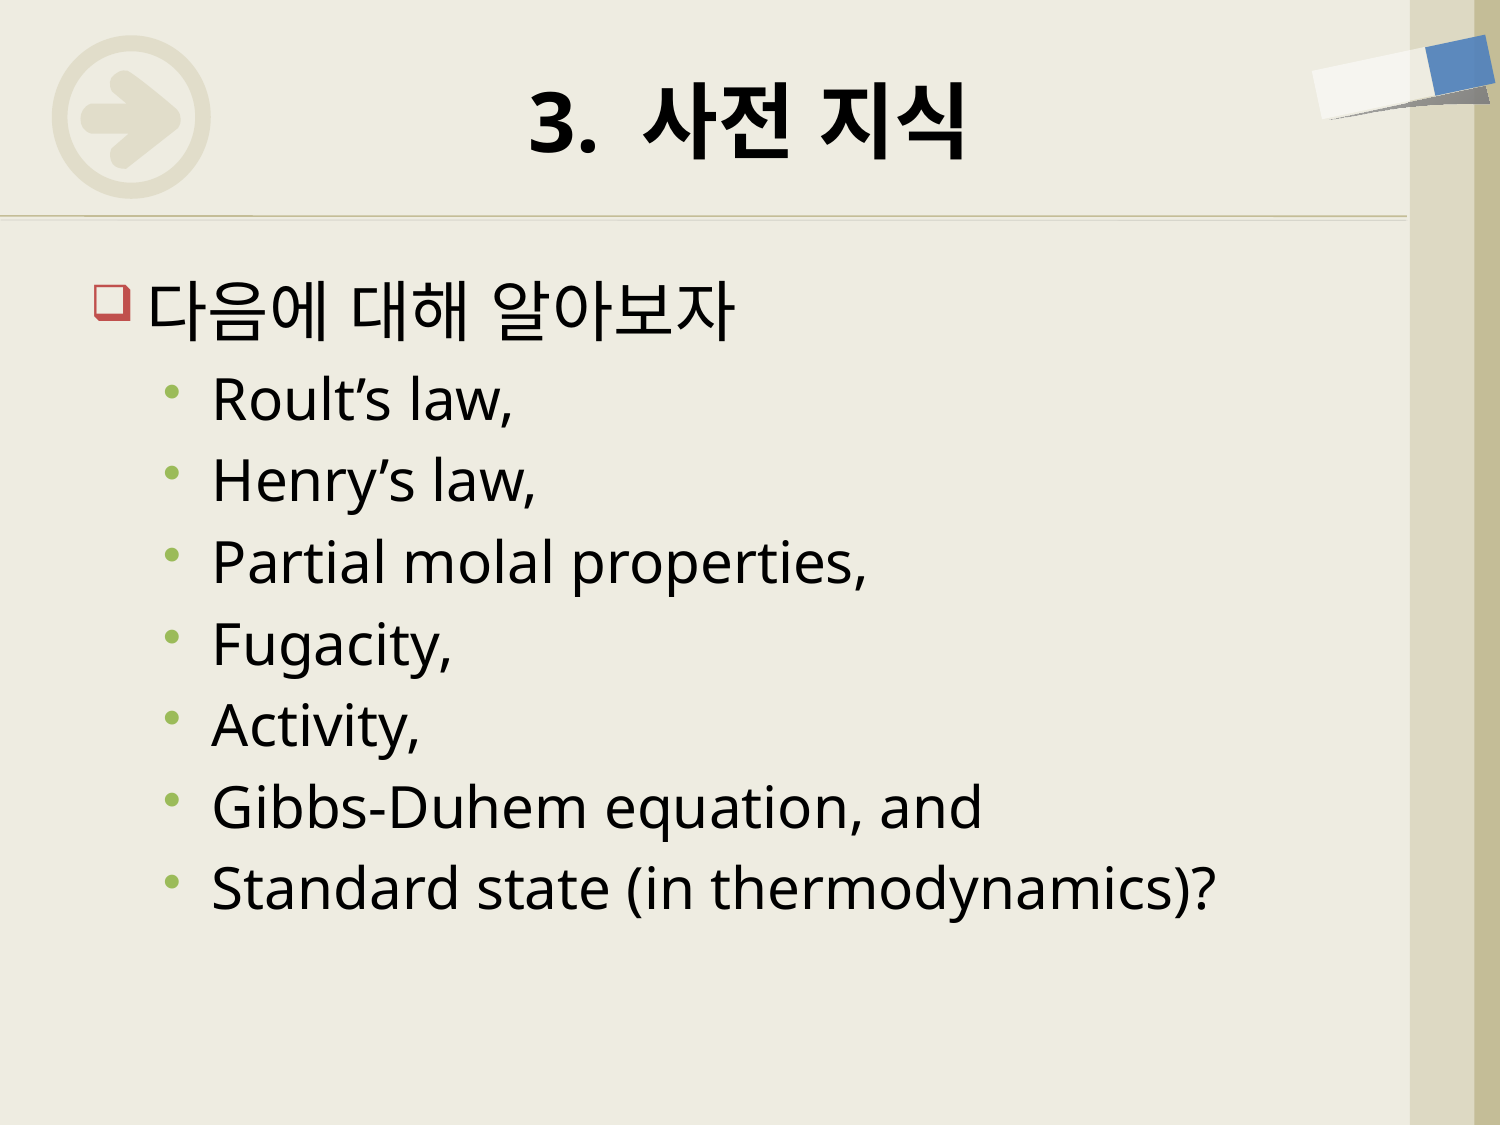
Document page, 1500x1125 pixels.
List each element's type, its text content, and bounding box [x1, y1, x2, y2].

title 3. 사전 지식 [75, 24, 1425, 213]
list 다음에 대해 알아보자 Roult’s law, Henry’s law, Partial molal properties, Fugacity, Activity, Gibbs-Duhem equation, and Standard state (in thermodynamics)? [75, 262, 1406, 1005]
